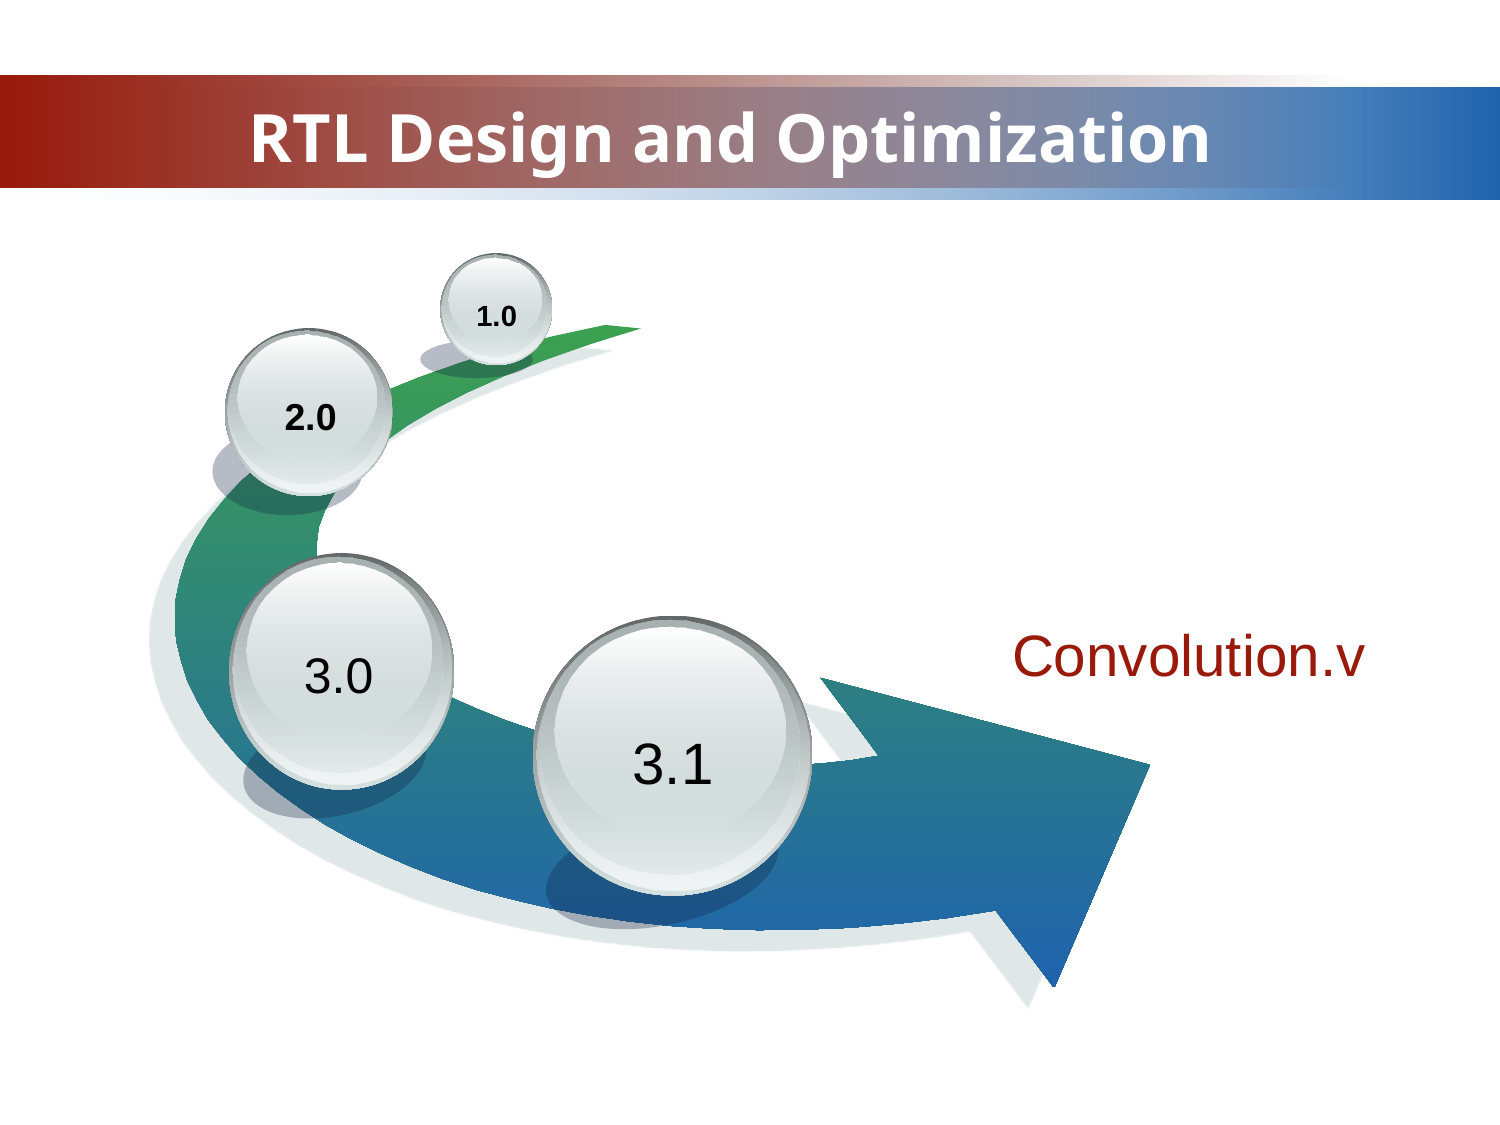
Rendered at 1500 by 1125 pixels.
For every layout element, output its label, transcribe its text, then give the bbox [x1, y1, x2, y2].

text_box [212, 443, 362, 516]
text_box [224, 330, 393, 497]
text_box [227, 328, 392, 493]
text_box [668, 677, 1150, 988]
text_box [448, 257, 542, 327]
text_box 3.1 [617, 718, 729, 804]
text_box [229, 553, 455, 790]
text_box 1.0 [461, 289, 532, 340]
text_box [245, 790, 401, 819]
text_box [442, 254, 547, 357]
text_box [316, 699, 569, 909]
text_box [420, 342, 533, 379]
text_box [228, 330, 385, 484]
text_box [389, 372, 502, 439]
text_box [546, 849, 778, 930]
text_box [237, 334, 377, 460]
title RTL Design and Optimization [0, 89, 1463, 183]
text_box 2.0 [269, 385, 352, 446]
text_box [531, 324, 641, 366]
text_box [539, 619, 799, 875]
text_box [536, 617, 810, 891]
text_box [174, 497, 326, 746]
text_box Convolution.v [997, 610, 1460, 696]
text_box [554, 627, 786, 835]
text_box [532, 615, 813, 896]
text_box [441, 253, 551, 363]
